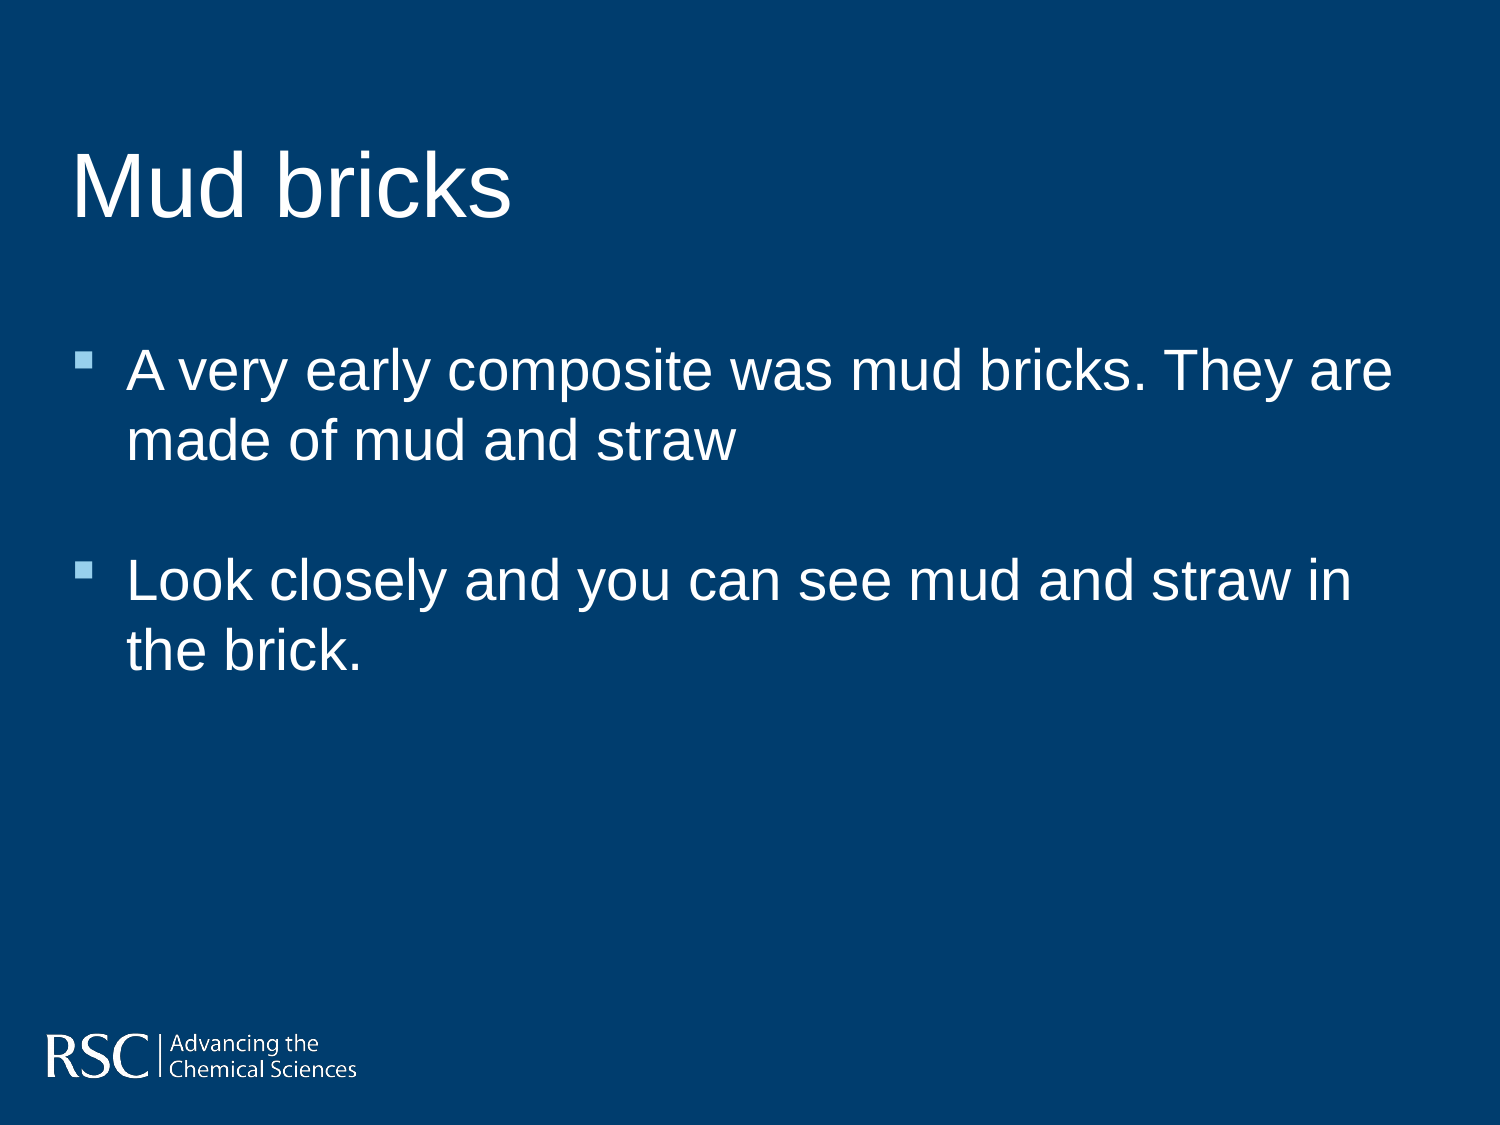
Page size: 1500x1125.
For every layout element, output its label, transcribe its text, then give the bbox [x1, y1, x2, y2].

list A very early composite was mud bricks. They are made of mud and straw Look closely and you can see mud and straw in the brick. [55, 324, 1438, 976]
title Mud bricks [55, 74, 1438, 244]
picture [42, 1028, 362, 1082]
